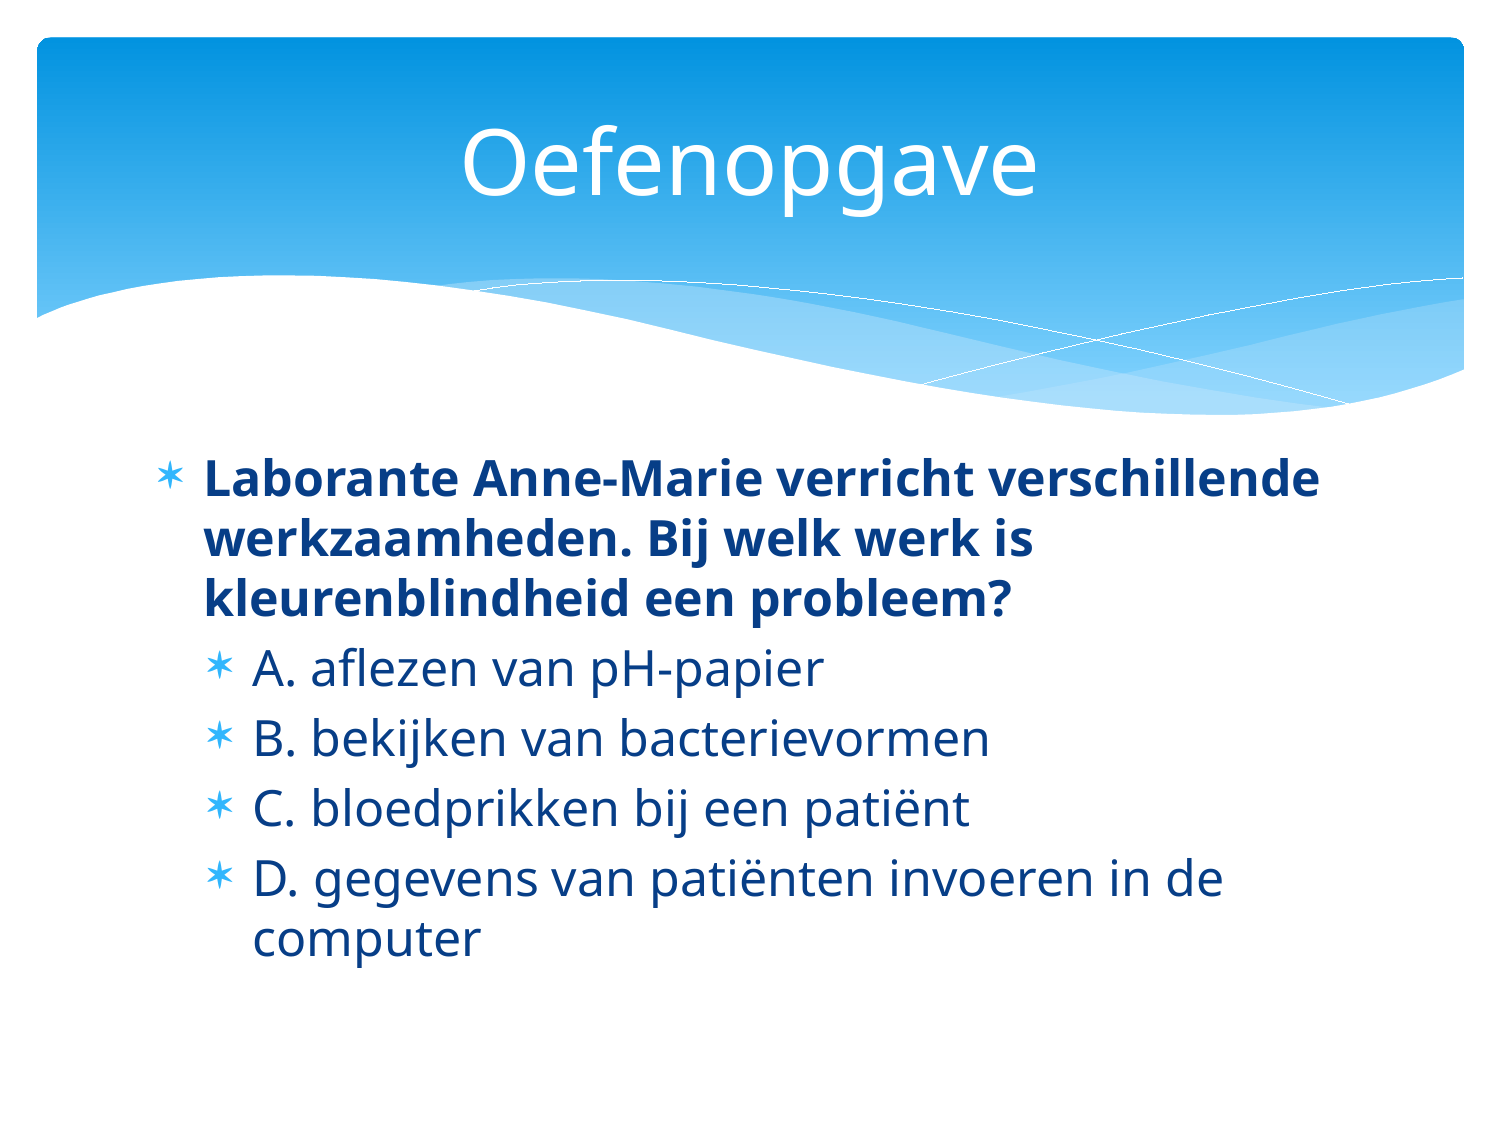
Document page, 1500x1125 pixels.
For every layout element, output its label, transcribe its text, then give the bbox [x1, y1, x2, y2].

title Oefenopgave [75, 55, 1425, 261]
list Laborante Anne-Marie verricht verschillende werkzaamheden. Bij welk werk is kleurenblindheid een probleem? A. aflezen van pH-papier B. bekijken van bacterievormen C. bloedprikken bij een patiënt D. gegevens van patiënten invoeren in de computer [143, 438, 1359, 1005]
